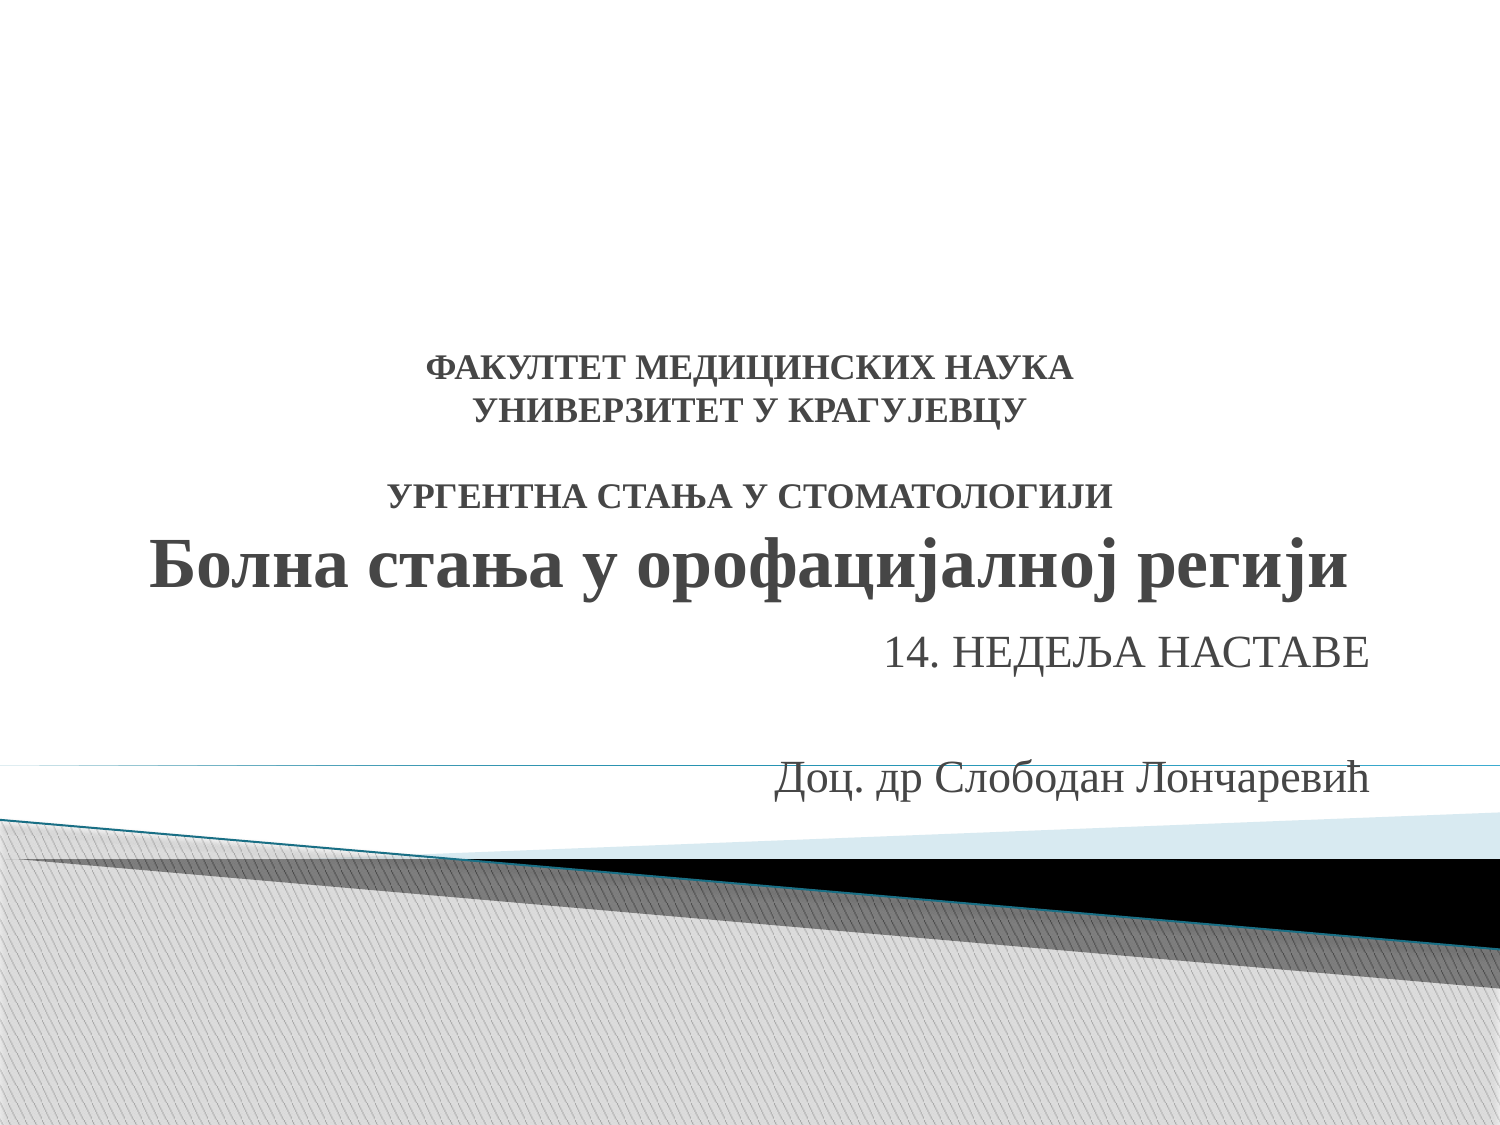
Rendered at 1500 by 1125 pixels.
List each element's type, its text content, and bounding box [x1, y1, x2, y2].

title ФАКУЛТЕТ МЕДИЦИНСКИХ НАУКА УНИВЕРЗИТЕТ У КРАГУЈЕВЦУ УРГЕНТНА СТАЊА У СТОМАТОЛОГИЈИ Болна стања у орофацијалној регији [112, 309, 1388, 610]
subtitle 14. НЕДЕЉА НАСТАВЕ Доц. др Слободан Лончаревић [112, 613, 1388, 811]
picture [5, 859, 1500, 989]
